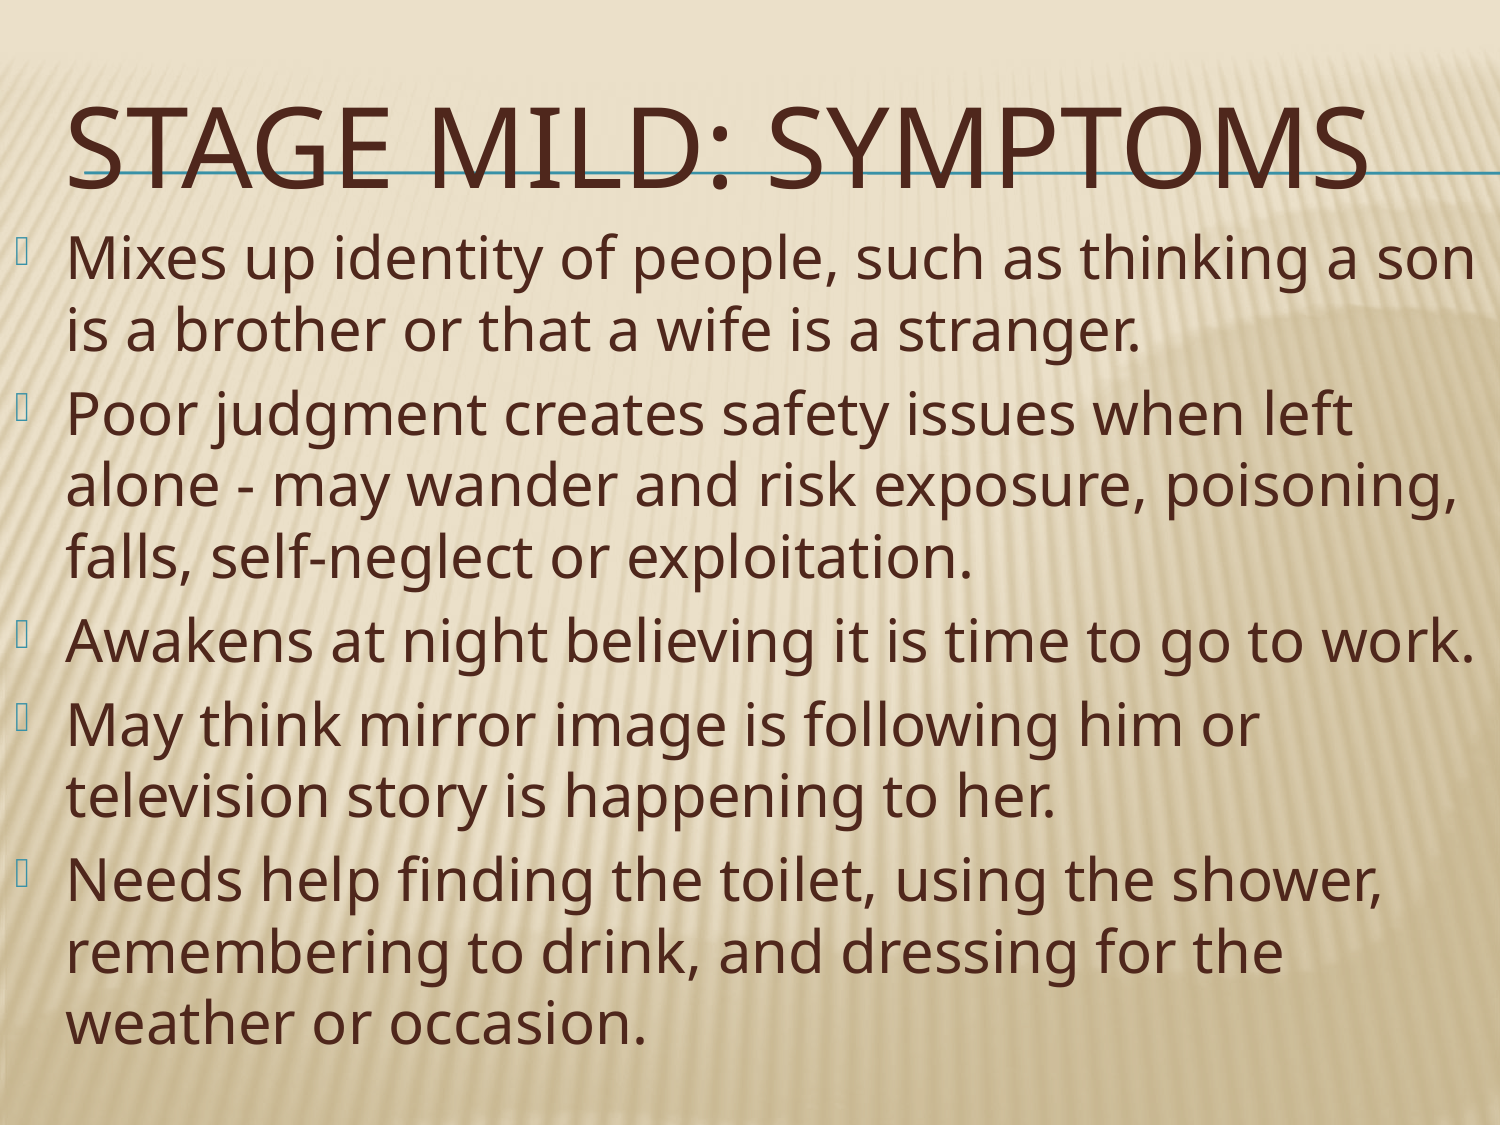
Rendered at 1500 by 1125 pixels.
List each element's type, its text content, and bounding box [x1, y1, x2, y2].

title Stage Mild: Symptoms [50, 75, 1475, 212]
list Mixes up identity of people, such as thinking a son is a brother or that a wife is a stranger. Poor judgment creates safety issues when left alone - may wander and risk exposure, poisoning, falls, self-neglect or exploitation. Awakens at night believing it is time to go to work. May think mirror image is following him or television story is happening to her. Needs help finding the toilet, using the shower, remembering to drink, and dressing for the weather or occasion. [0, 212, 1500, 1125]
